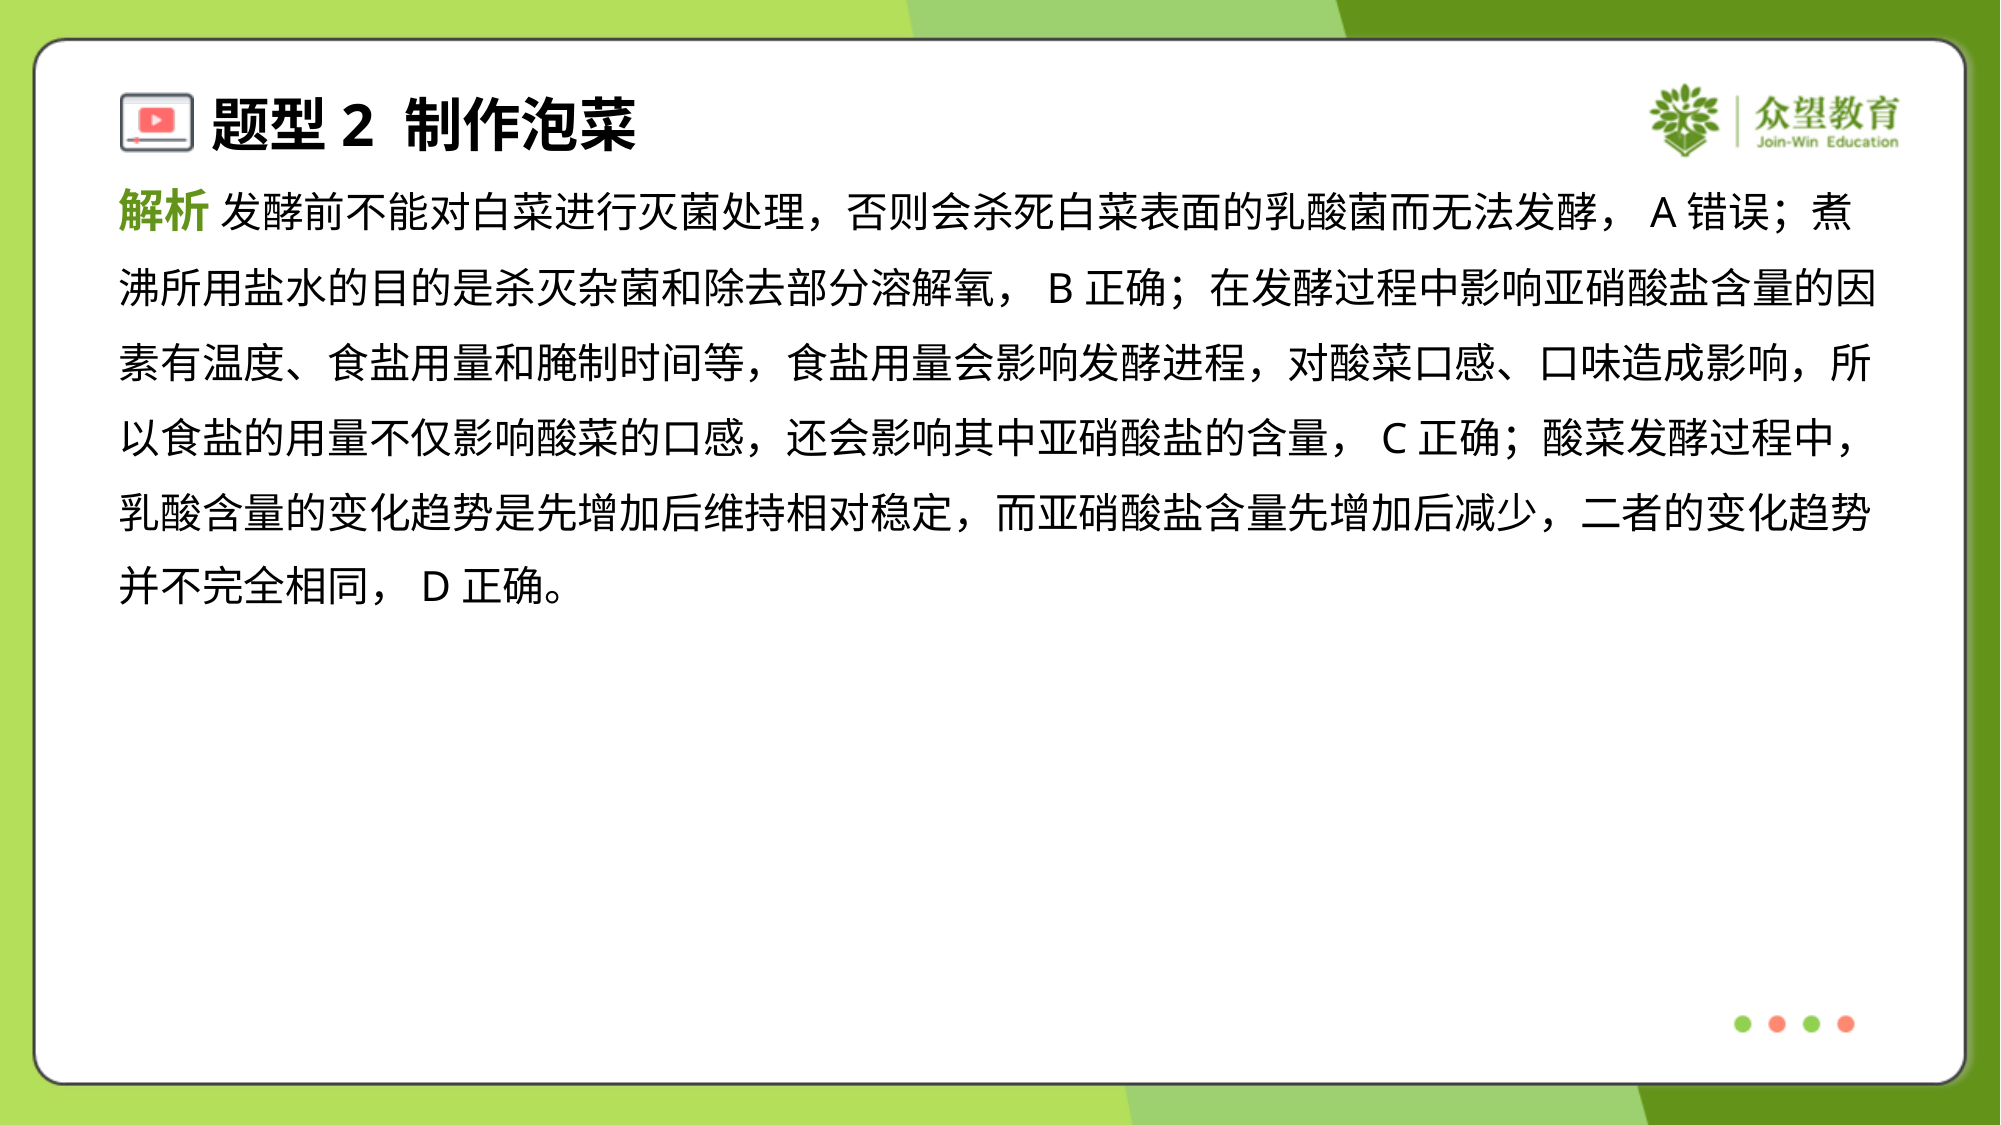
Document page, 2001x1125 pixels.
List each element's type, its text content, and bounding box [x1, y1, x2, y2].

text_box 解析 发酵前不能对白菜进行灭菌处理，否则会杀死白菜表面的乳酸菌而无法发酵，A错误；煮 沸所用盐水的目的是杀灭杂菌和除去部分溶解氧，B正确；在发酵过程中影响亚硝酸盐含量的因 素有温度、食盐用量和腌制时间等，食盐用量会影响发酵进程，对酸菜口感、口味造成影响，所 以食盐的用量不仅影响酸菜的口感，还会影响其中亚硝酸盐的含量，C正确；酸菜发酵过程中， 乳酸含量的变化趋势是先增加后维持相对稳定，而亚硝酸盐含量先增加后减少，二者的变化趋势 并不完全相同，D正确。 [118, 159, 1883, 602]
picture [0, 0, 2000, 1125]
